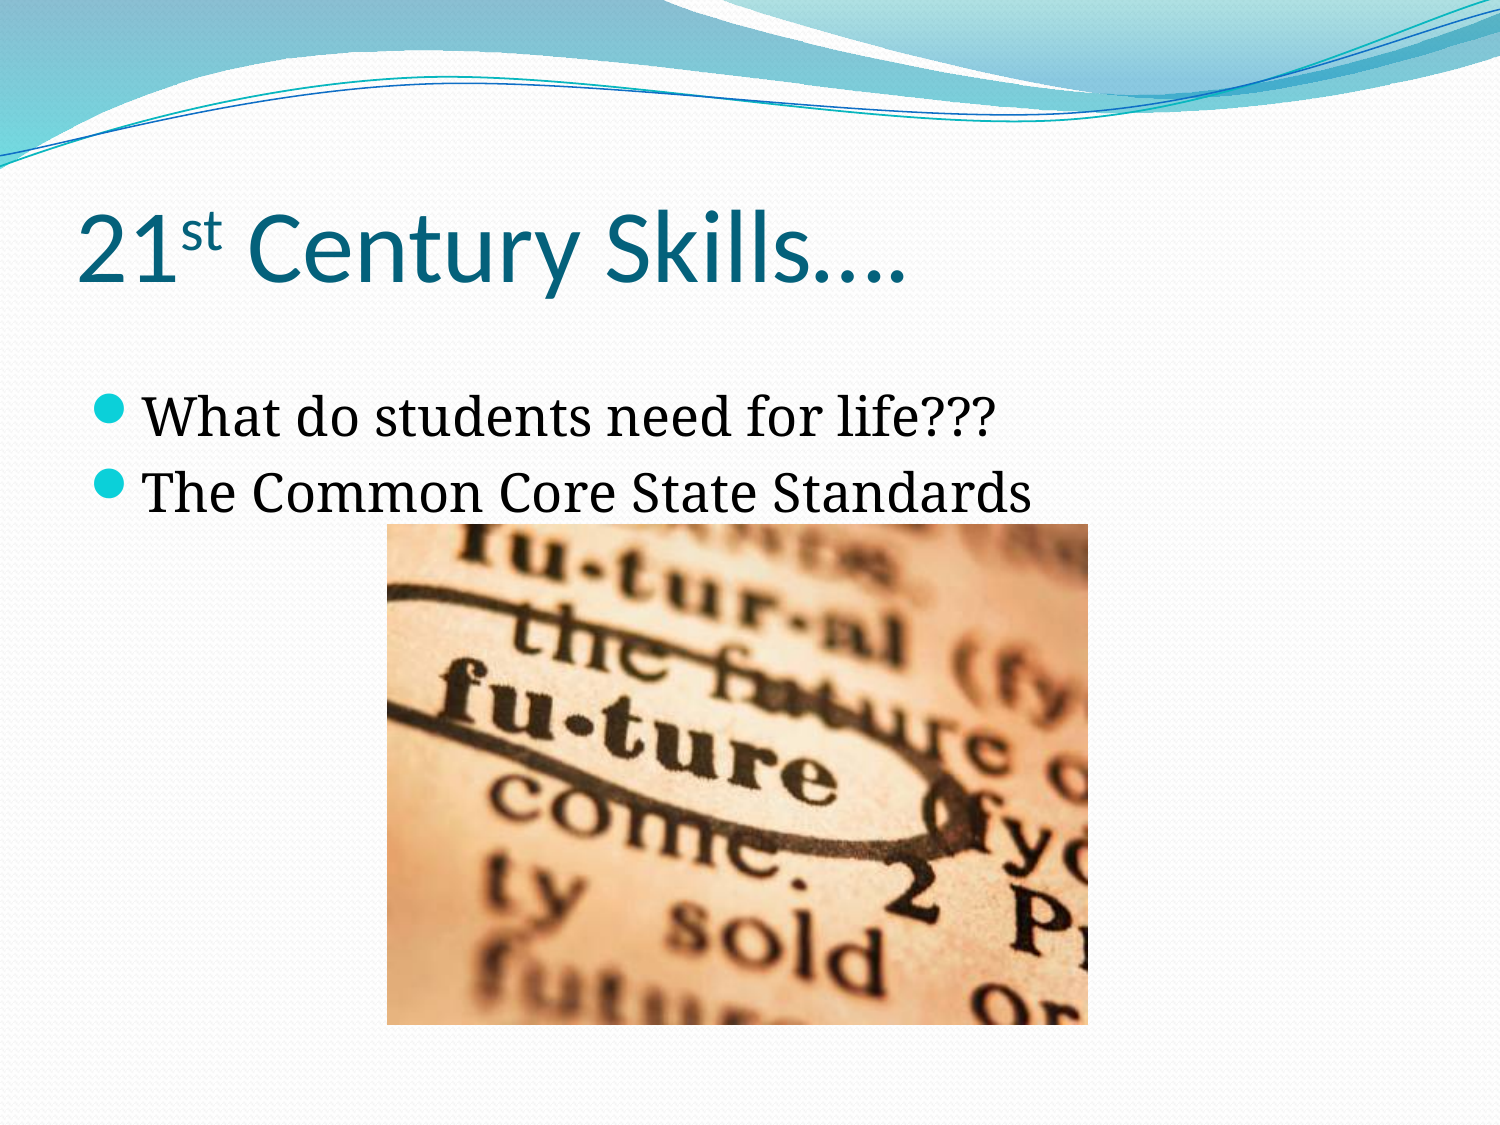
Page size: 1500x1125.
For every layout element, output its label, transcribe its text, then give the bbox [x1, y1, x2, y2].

list What do students need for life??? The Common Core State Standards [75, 375, 1425, 1038]
picture [387, 524, 1088, 1026]
title 21st Century Skills…. [75, 115, 1425, 303]
